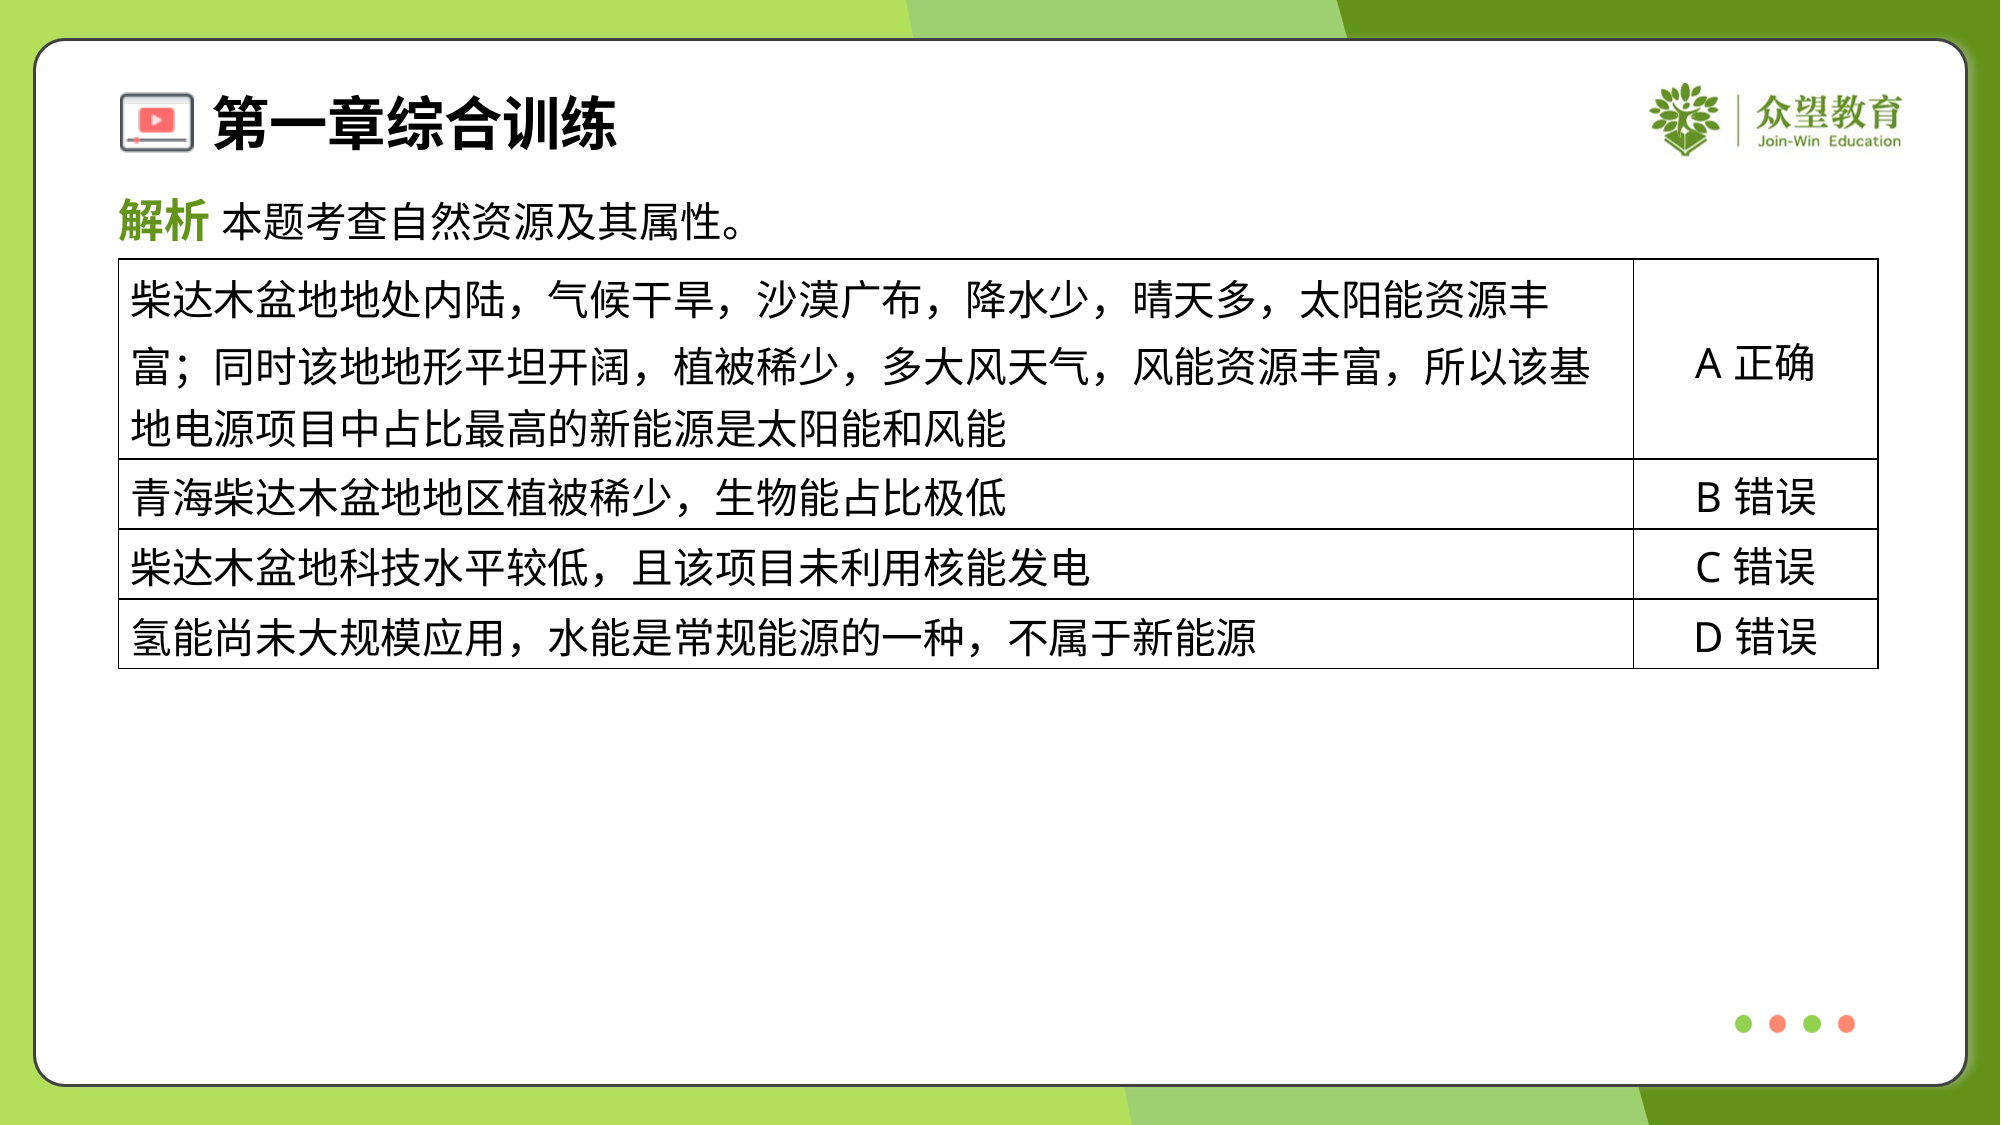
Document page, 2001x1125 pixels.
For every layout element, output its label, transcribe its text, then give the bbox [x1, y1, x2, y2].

table_cell D错误 [1634, 600, 1877, 668]
picture [0, 0, 2000, 1125]
table_header A正确 [1634, 260, 1877, 458]
table_header 柴达木盆地地处内陆，气候干旱，沙漠广布，降水少，晴天多，太阳能资源丰 富；同时该地地形平坦开阔，植被稀少，多大风天气，风能资源丰富，所以该基 地电源项目中占比最高的新能源是太阳能和风能 [119, 260, 1633, 458]
table_cell B错误 [1634, 460, 1877, 528]
table_cell 柴达木盆地科技水平较低，且该项目未利用核能发电 [119, 530, 1633, 598]
table_cell 青海柴达木盆地地区植被稀少，生物能占比极低 [119, 460, 1633, 528]
text_box 解析 本题考查自然资源及其属性。 [118, 164, 1883, 237]
table_cell 氢能尚未大规模应用，水能是常规能源的一种，不属于新能源 [119, 600, 1633, 668]
table_cell C错误 [1634, 530, 1877, 598]
